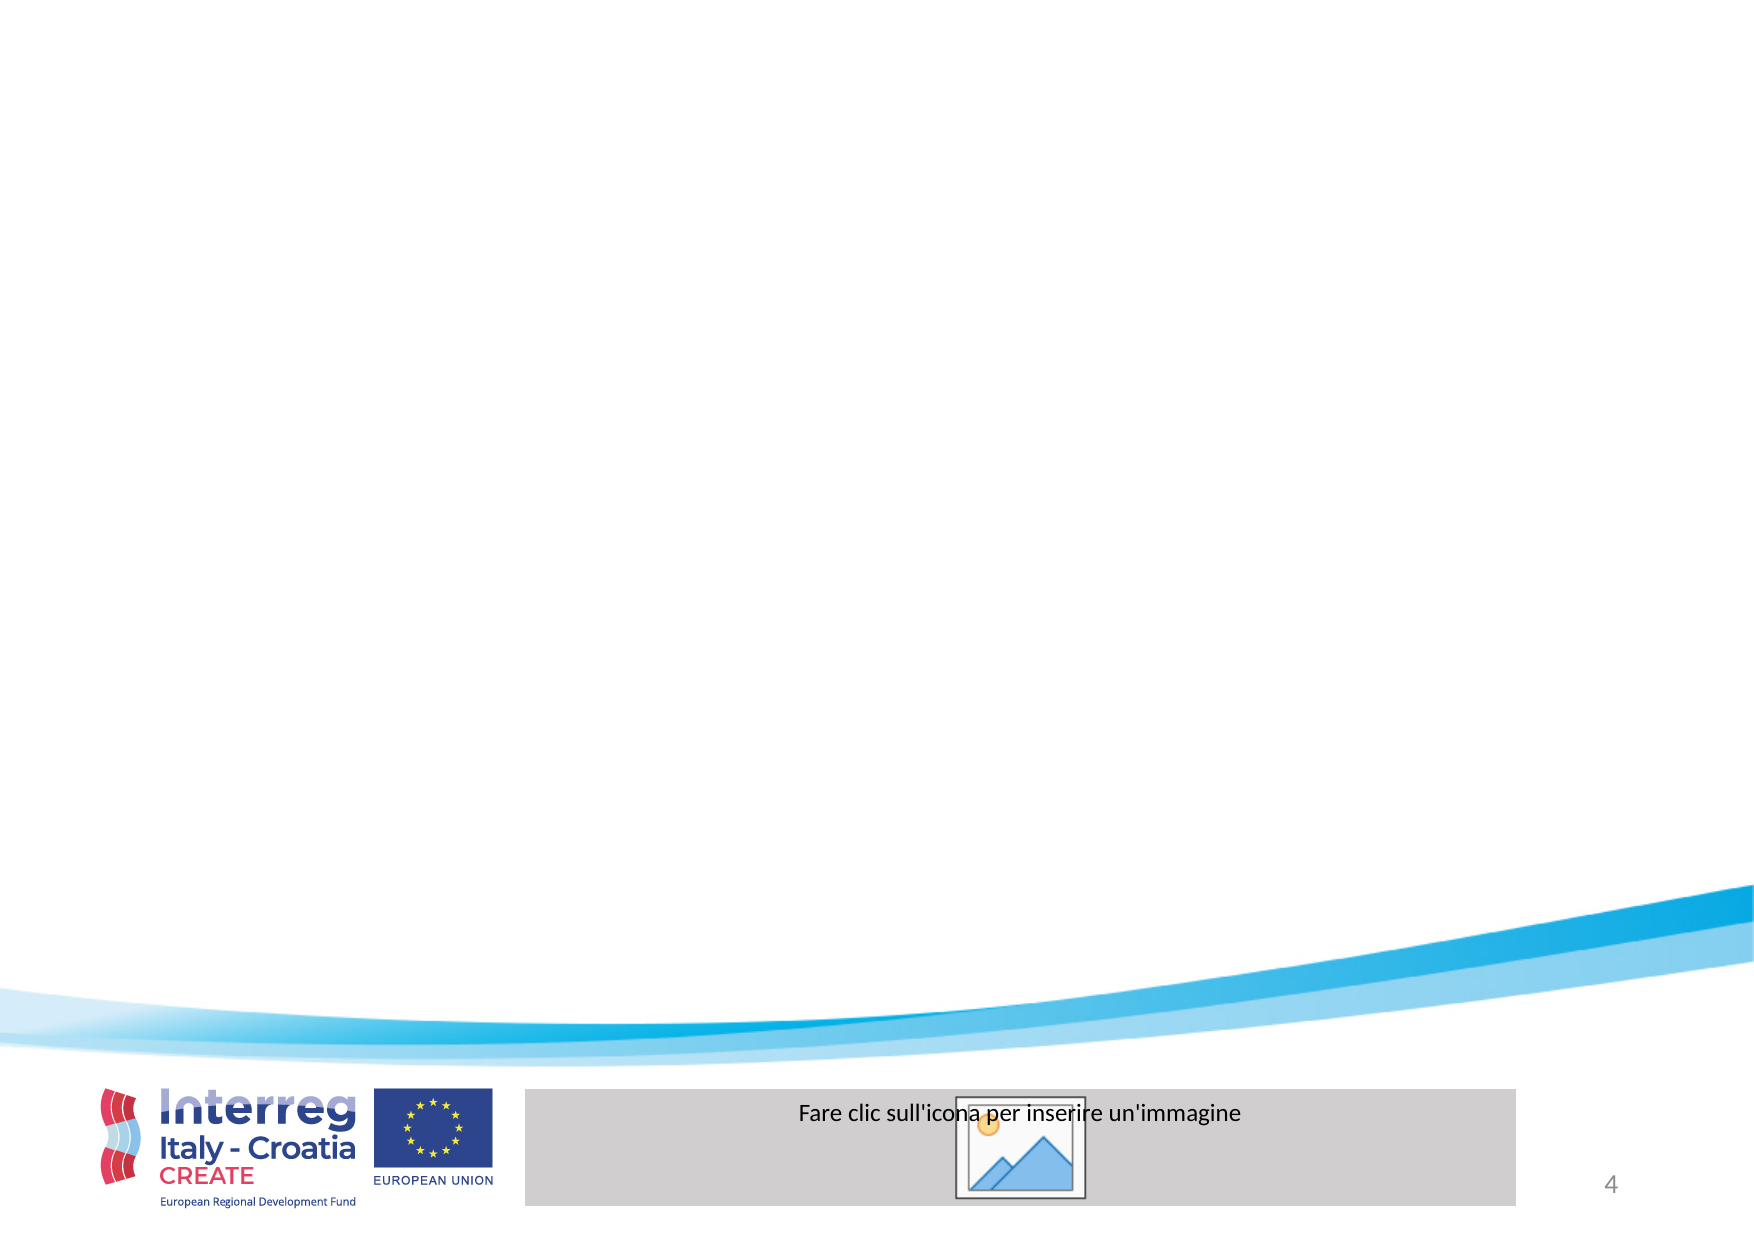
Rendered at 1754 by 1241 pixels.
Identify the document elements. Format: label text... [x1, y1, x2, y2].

slide_number 4 [1526, 1149, 1634, 1216]
picture [0, 884, 1754, 1218]
